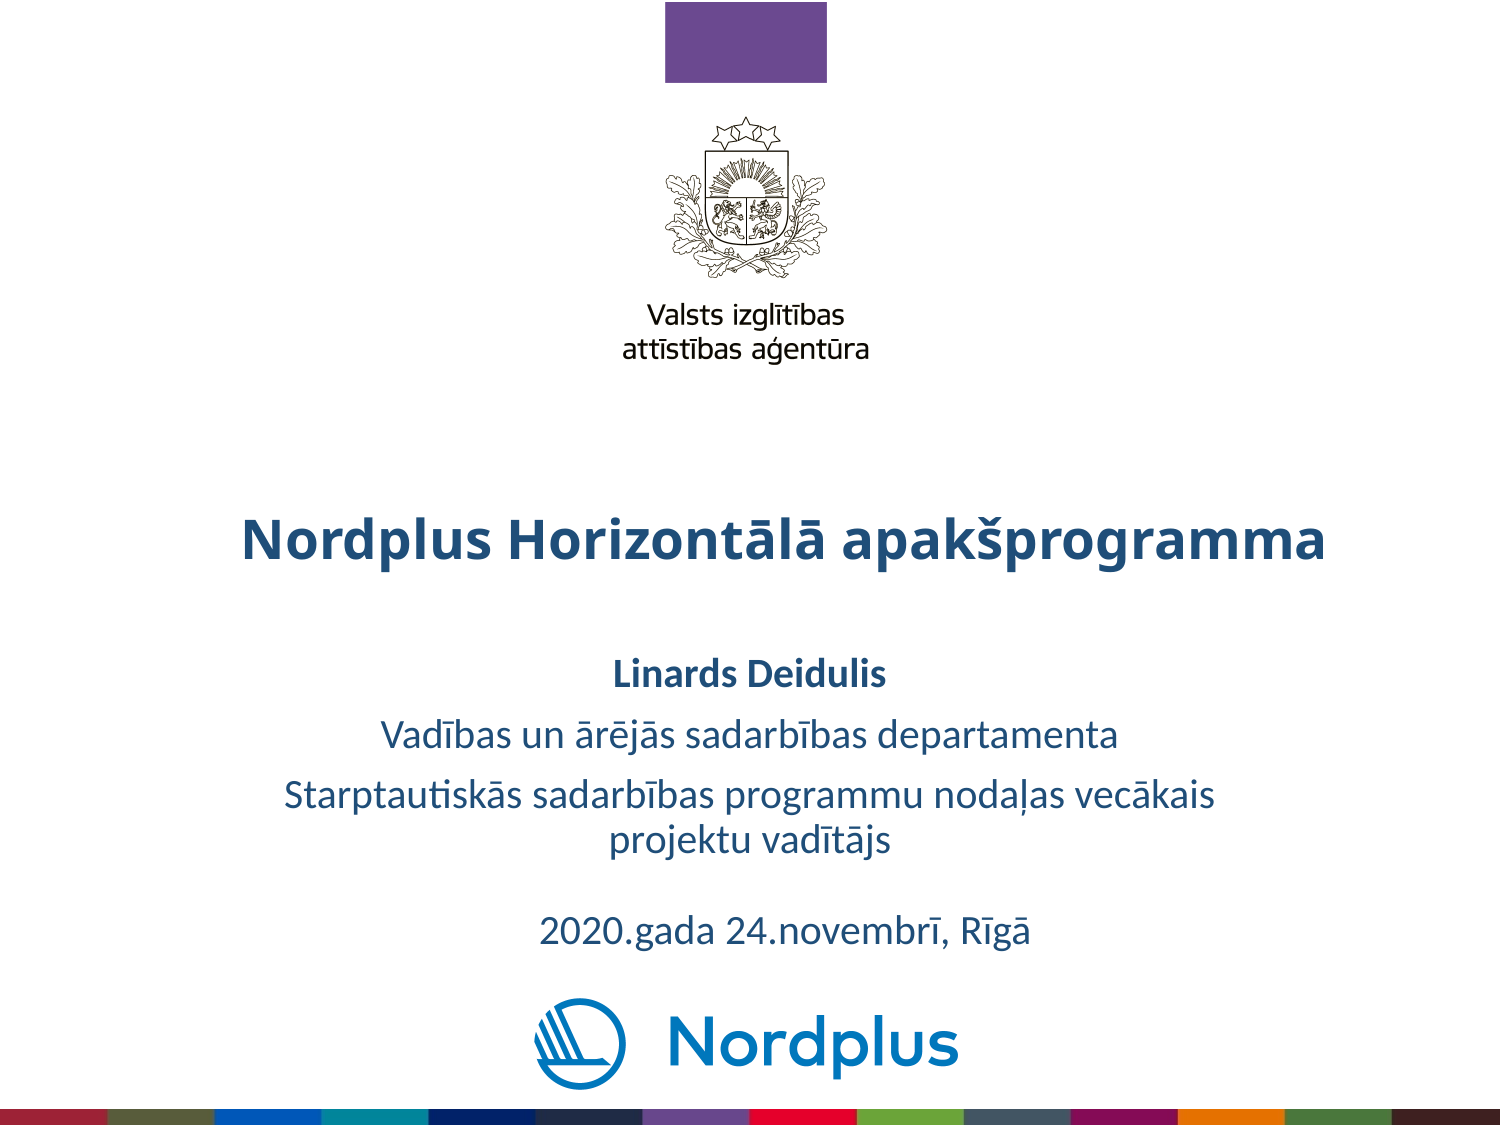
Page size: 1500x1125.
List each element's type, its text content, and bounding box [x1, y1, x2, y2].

text_box 2020.gada 24.novembrī, Rīgā [318, 894, 1252, 995]
picture [0, 0, 1500, 1125]
subtitle Linards Deidulis Vadības un ārējās sadarbības departamenta Starptautiskās sadarbības programmu nodaļas vecākais projektu vadītājs [225, 644, 1275, 808]
title Nordplus Horizontālā apakšprogramma [175, 456, 1394, 579]
